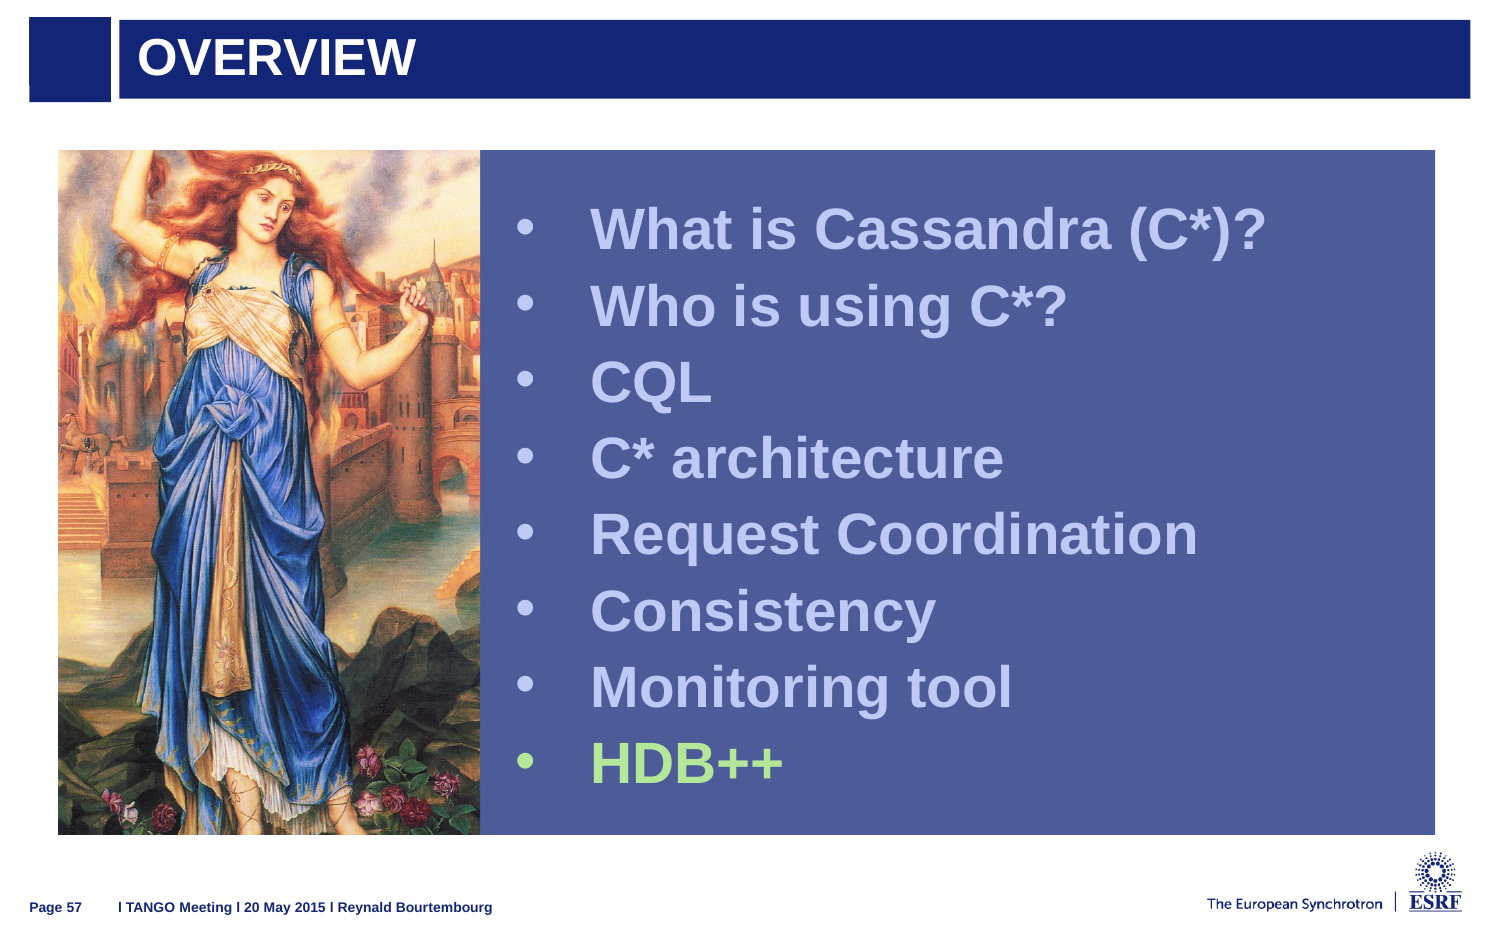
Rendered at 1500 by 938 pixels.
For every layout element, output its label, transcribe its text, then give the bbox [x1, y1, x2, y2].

picture [57, 149, 481, 836]
title Overview [119, 19, 1471, 99]
list What is Cassandra (C*)? Who is using C*? CQL C* architecture Request Coordination Consistency Monitoring tool HDB++ [481, 150, 1436, 835]
picture [1175, 831, 1500, 938]
slide_number Page 57 [29, 886, 98, 916]
footer l TANGO Meeting l 20 May 2015 l Reynald Bourtembourg [118, 886, 1122, 916]
